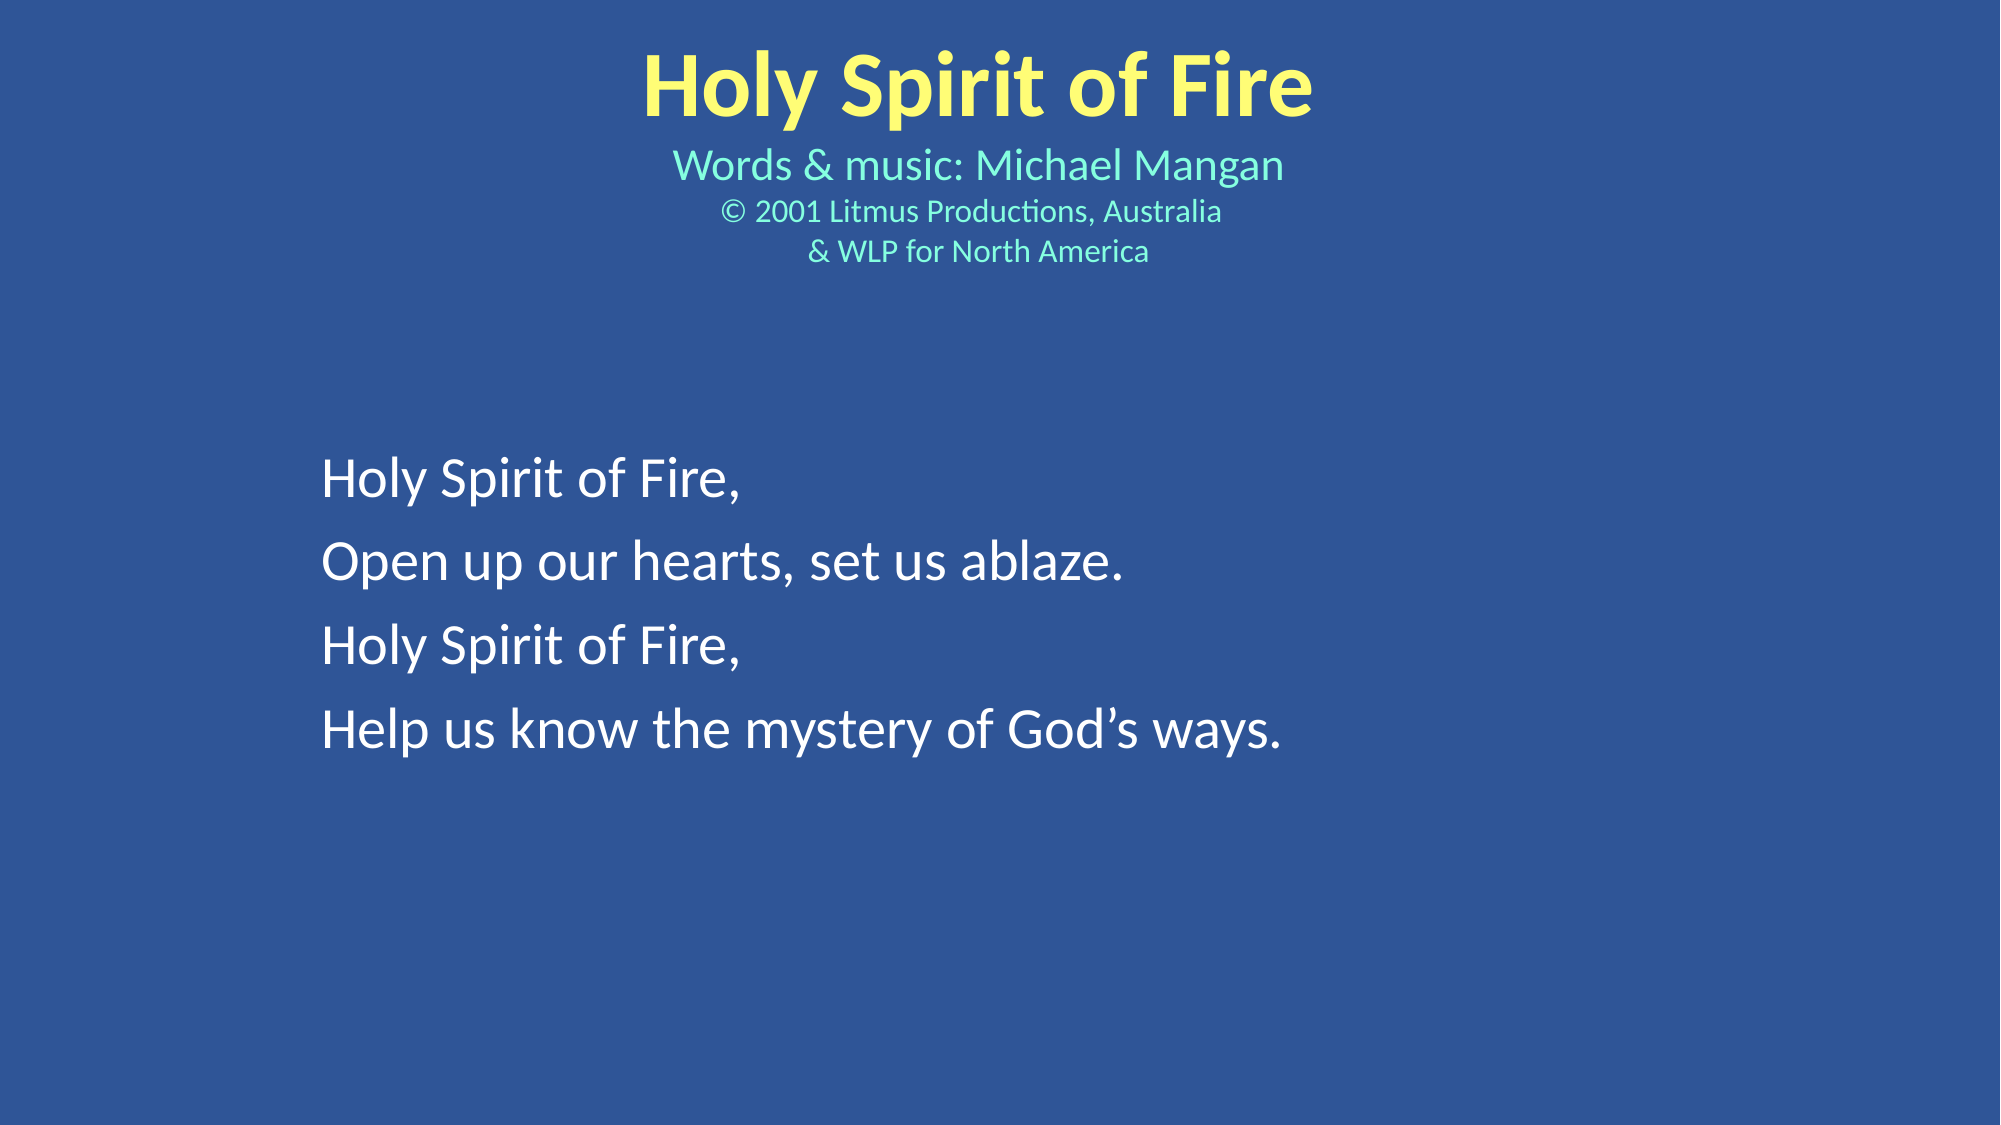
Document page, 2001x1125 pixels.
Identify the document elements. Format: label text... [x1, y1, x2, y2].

text_box Holy Spirit of Fire Words & music: Michael Mangan © 2001 Litmus Productions, Australia & WLP for North America [291, 0, 1667, 306]
list Holy Spirit of Fire, Open up our hearts, set us ablaze. Holy Spirit of Fire, Help us know the mystery of God’s ways. [306, 439, 1694, 817]
